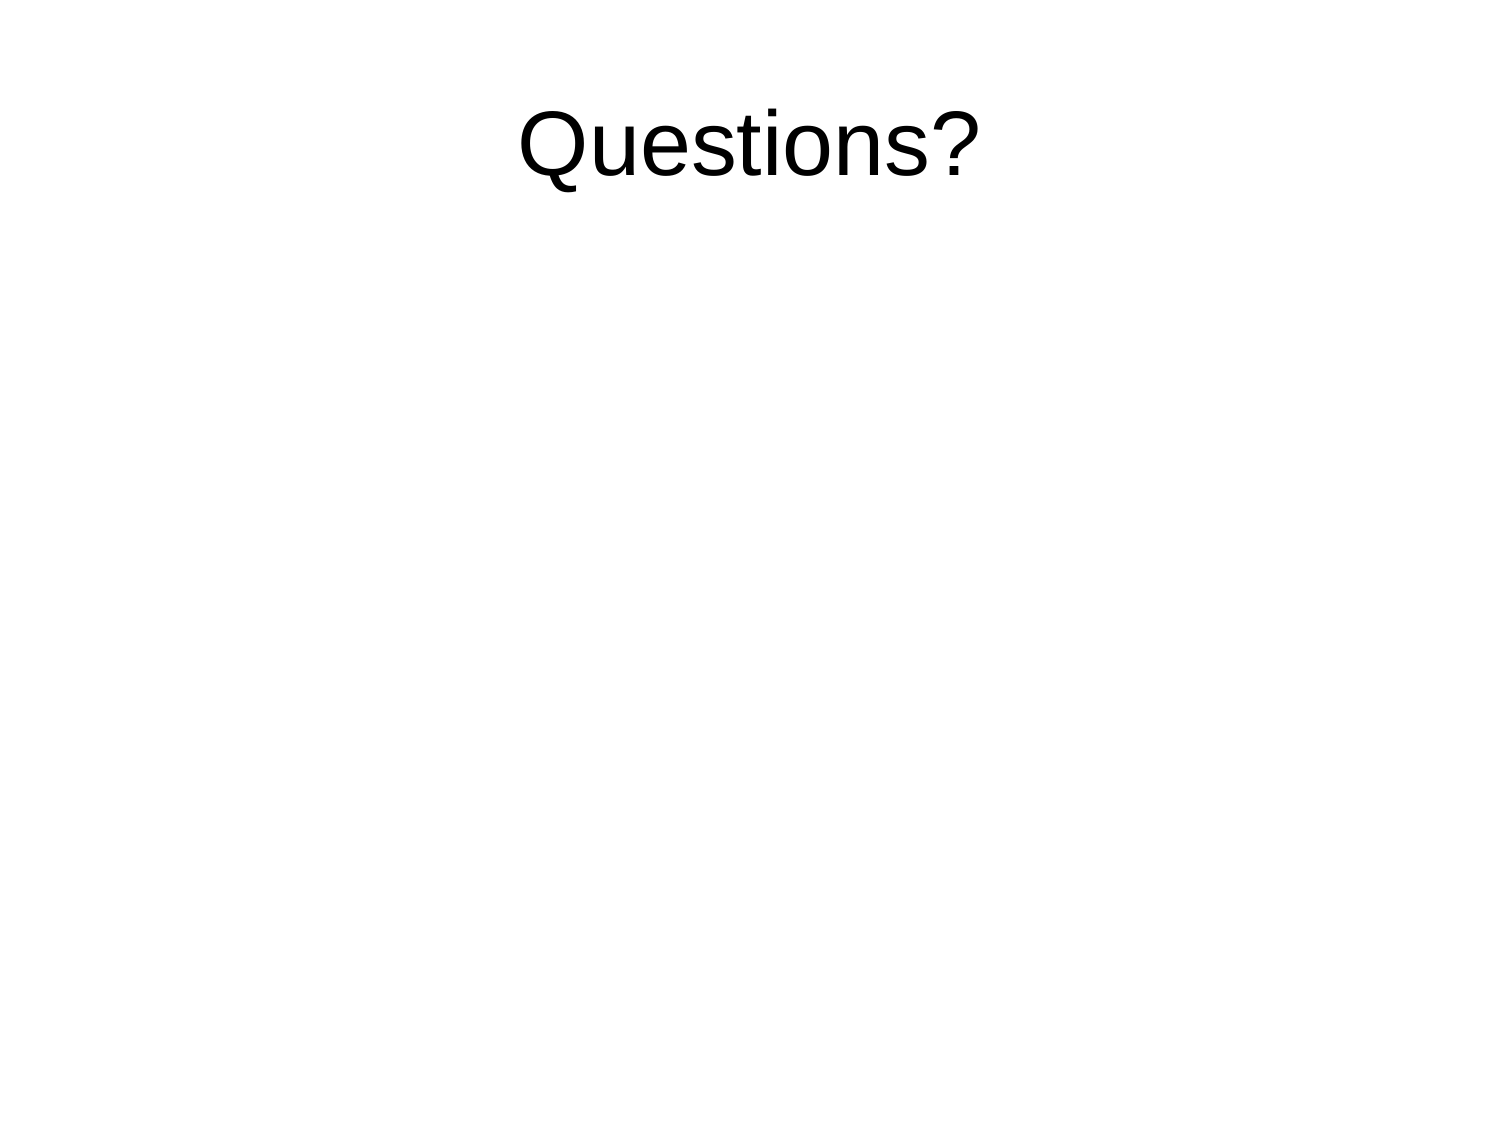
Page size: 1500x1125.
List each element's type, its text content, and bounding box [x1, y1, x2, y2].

title Questions? [74, 44, 1426, 233]
